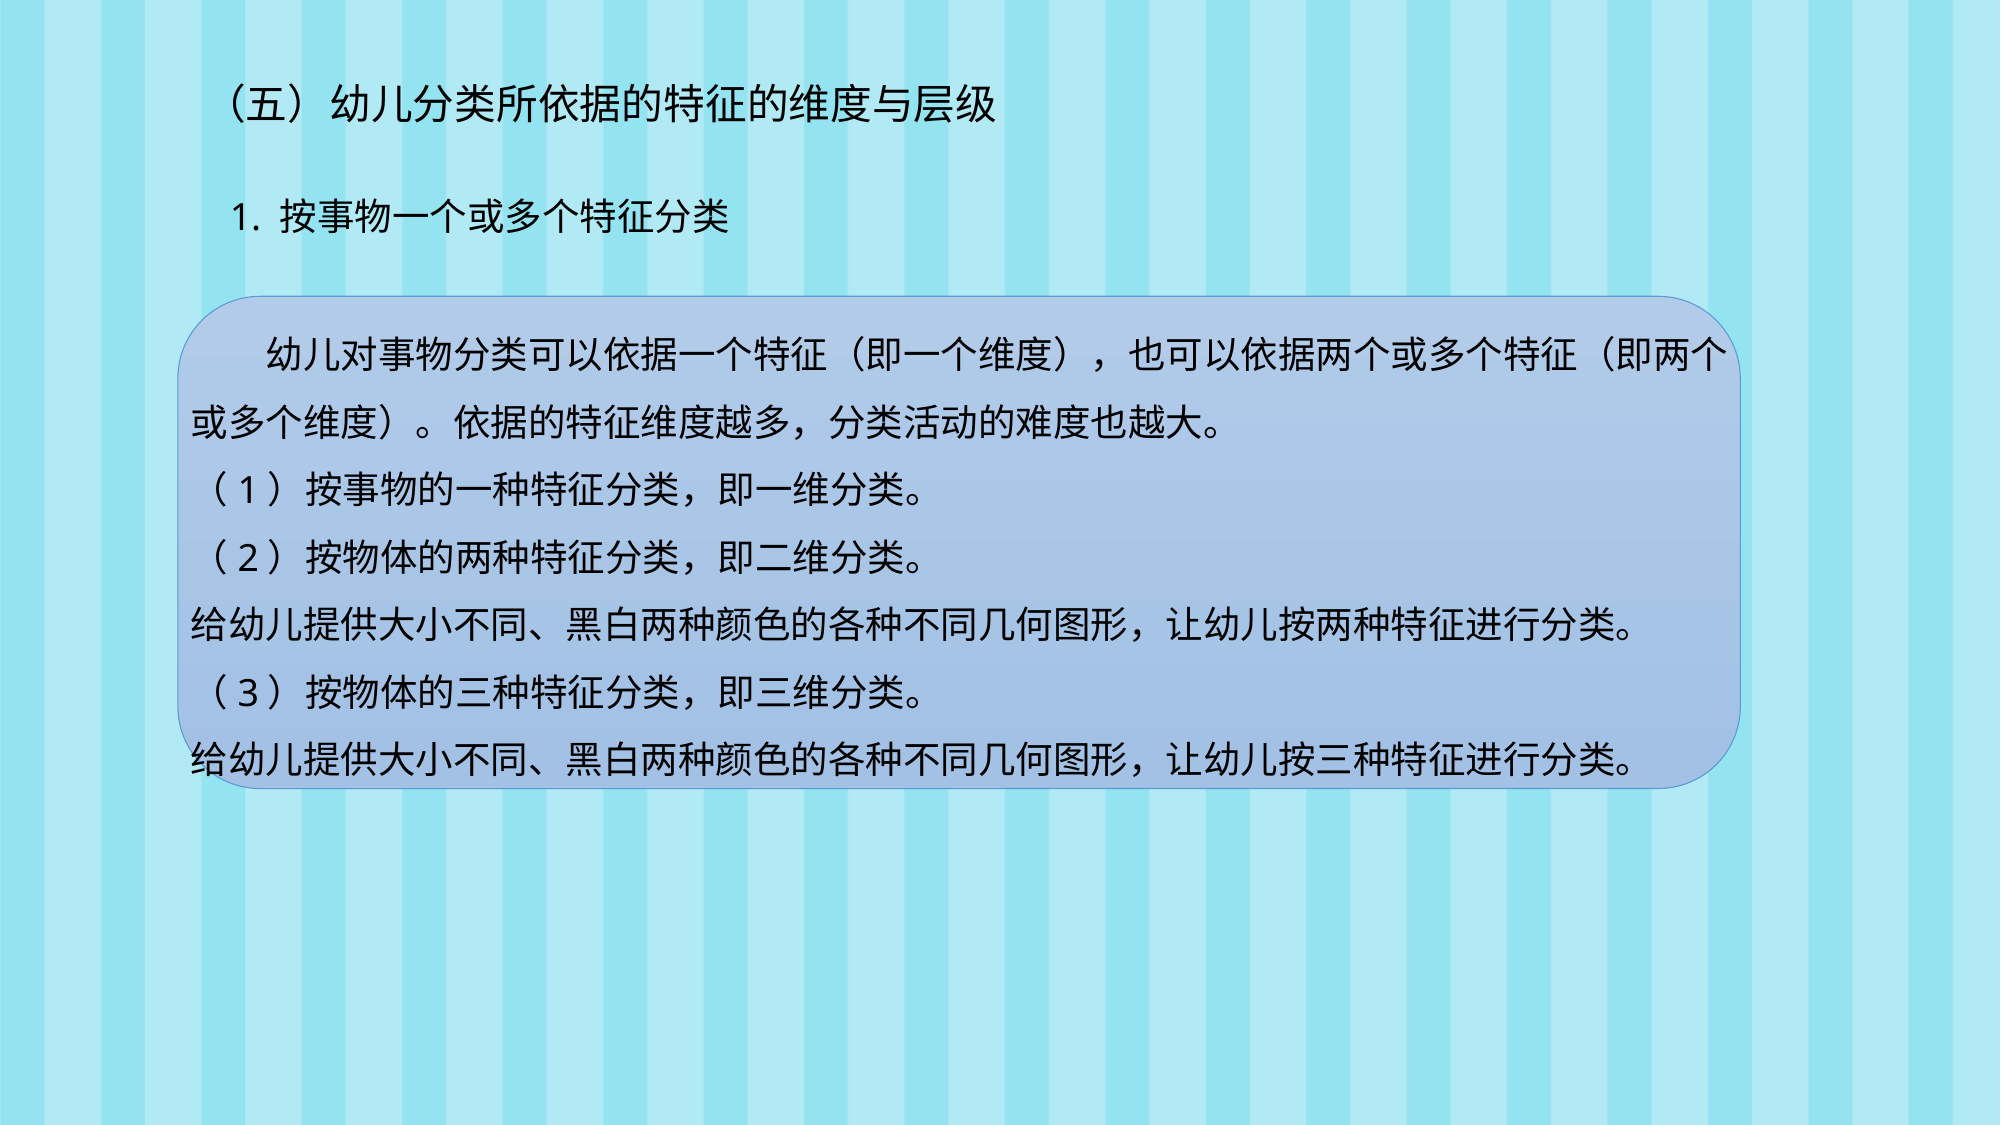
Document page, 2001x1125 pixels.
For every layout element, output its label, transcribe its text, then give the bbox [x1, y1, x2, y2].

text_box （五）幼儿分类所依据的特征的维度与层级 [189, 70, 1190, 135]
text_box 1. 按事物一个或多个特征分类 [214, 185, 745, 246]
text_box 幼儿对事物分类可以依据一个特征（即一个维度），也可以依据两个或多个特征（即两个或多个维度）。依据的特征维度越多，分类活动的难度也越大。 （1）按事物的一种特征分类，即一维分类。 （2）按物体的两种特征分类，即二维分类。 给幼儿提供大小不同、黑白两种颜色的各种不同几何图形，让幼儿按两种特征进行分类。 （3）按物体的三种特征分类，即三维分类。 给幼儿提供大小不同、黑白两种颜色的各种不同几何图形，让幼儿按三种特征进行分类。 [176, 301, 1745, 789]
picture [0, 0, 2000, 1125]
text_box [231, 295, 1688, 301]
